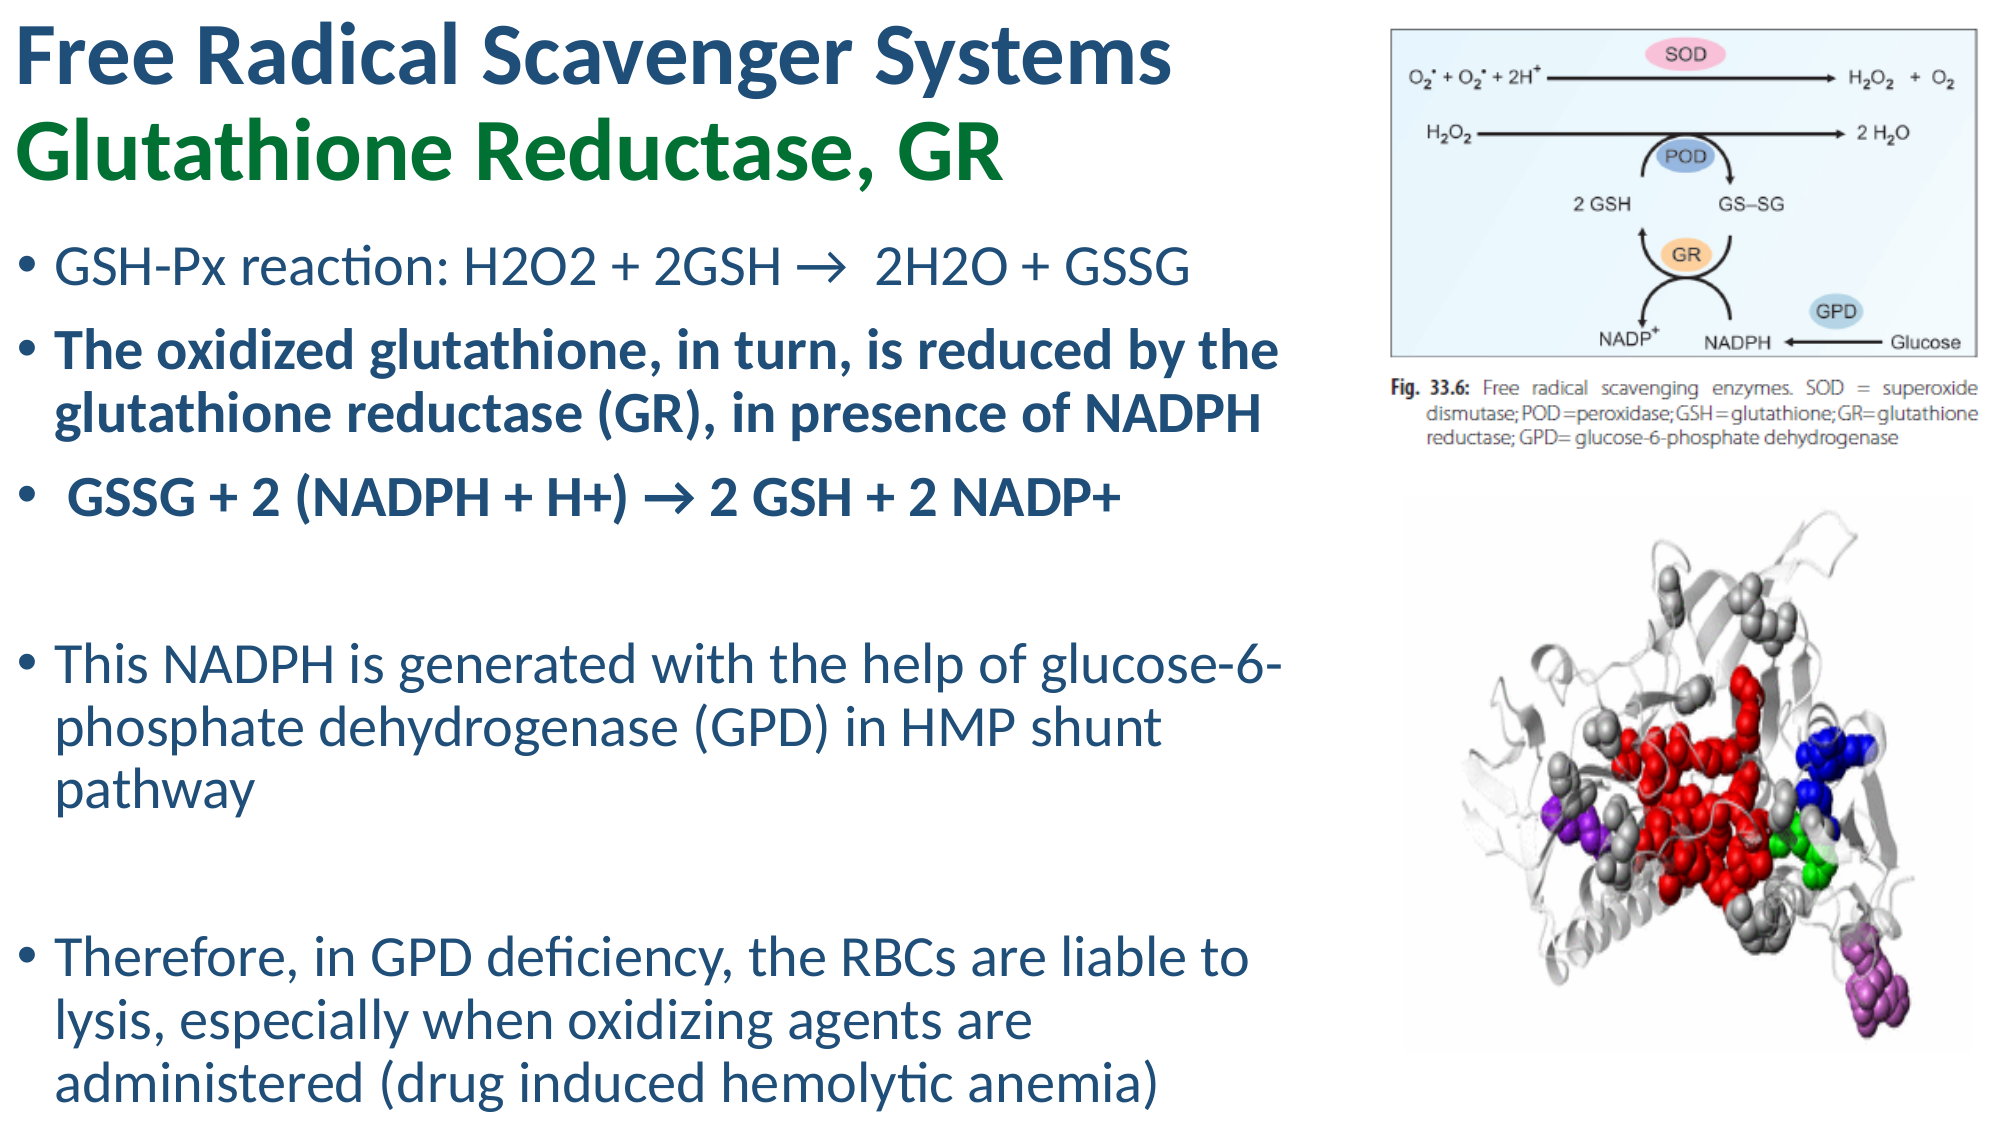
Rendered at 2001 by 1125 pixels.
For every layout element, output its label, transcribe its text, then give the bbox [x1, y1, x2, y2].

list GSH-Px reaction: H2О2 + 2GSH → 2H2О + GSSG The oxidized glutathione, in turn, is reduced by the glutathione reductase (GR), in presence of NADPH GSSG + 2 (NADPH + H+) → 2 GSH + 2 NADP+ This NADPH is generated with the help of glucose-6-phosphate dehydrogenase (GPD) in HMP shunt pathway Therefore, in GPD deficiency, the RBCs are liable to lysis, especially when oxidizing agents are administered (drug induced hemolytic anemia) [1, 228, 1358, 1125]
picture [1375, 0, 2000, 1053]
title Free Radical Scavenger Systems Glutathione Reductase, GR [0, 0, 1230, 208]
